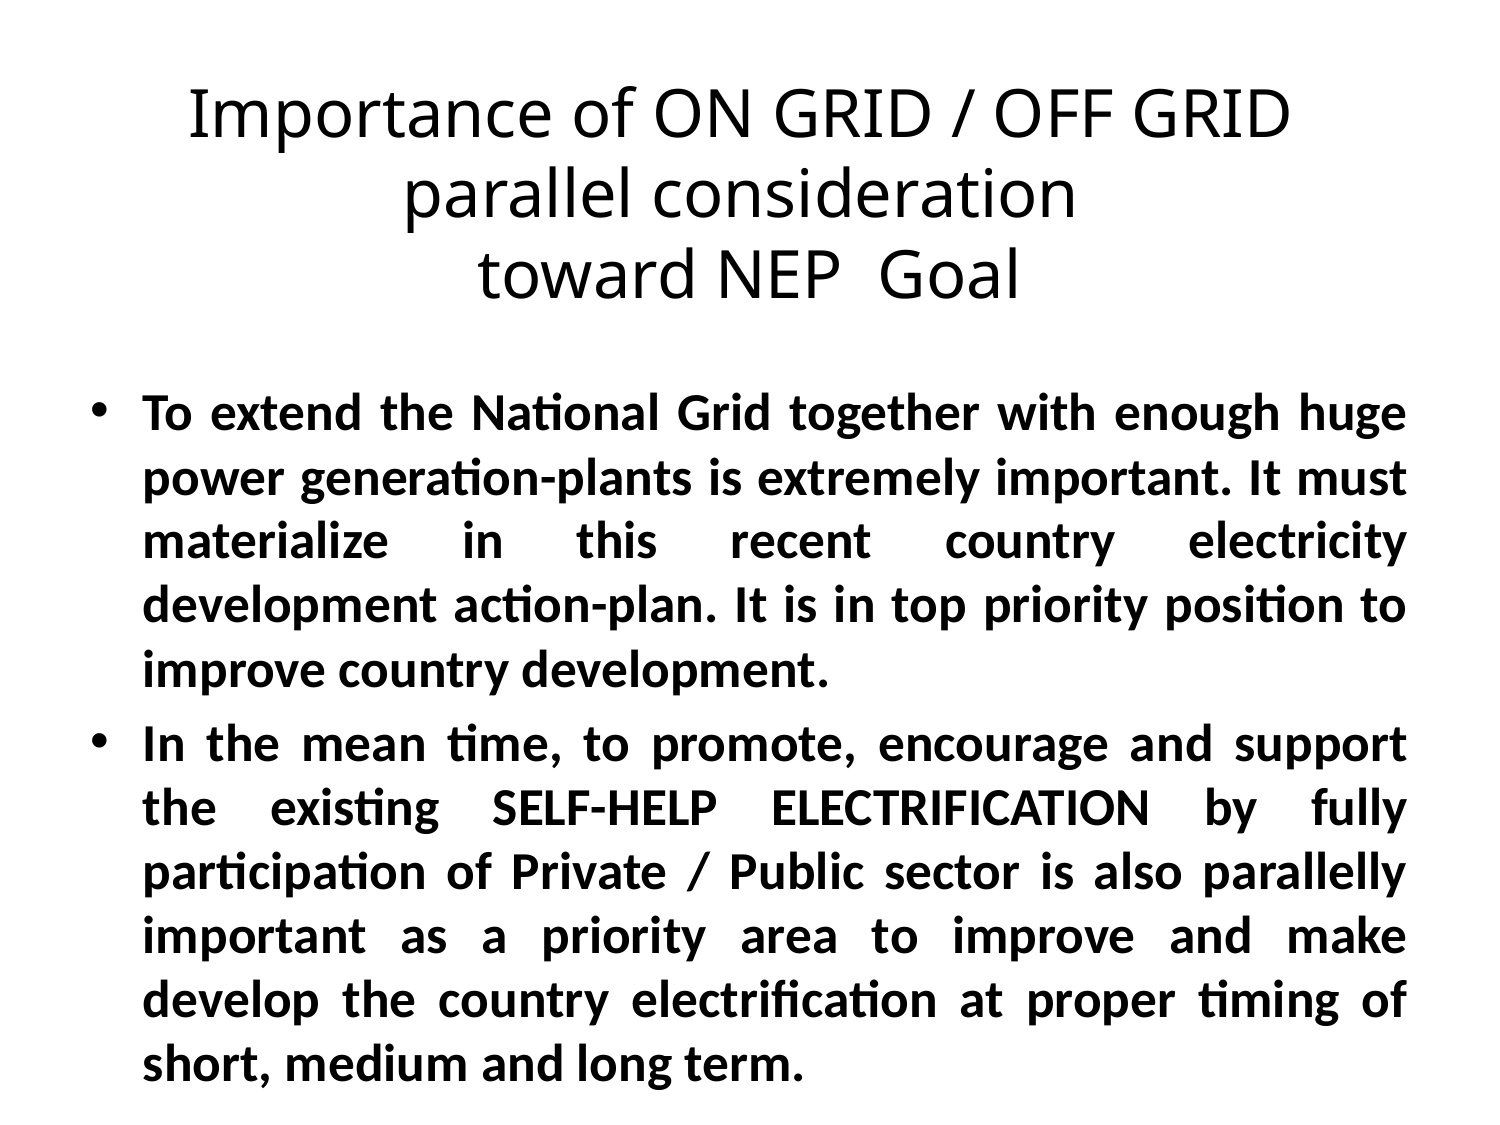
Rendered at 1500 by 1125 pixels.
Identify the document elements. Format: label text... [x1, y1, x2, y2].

list To extend the National Grid together with enough huge power generation-plants is extremely important. It must materialize in this recent country electricity development action-plan. It is in top priority position to improve country development. In the mean time, to promote, encourage and support the existing SELF-HELP ELECTRIFICATION by fully participation of Private / Public sector is also parallelly important as a priority area to improve and make develop the country electrification at proper timing of short, medium and long term. [75, 370, 1425, 1113]
title Importance of ON GRID / OFF GRID parallel consideration toward NEP Goal [75, 45, 1425, 338]
